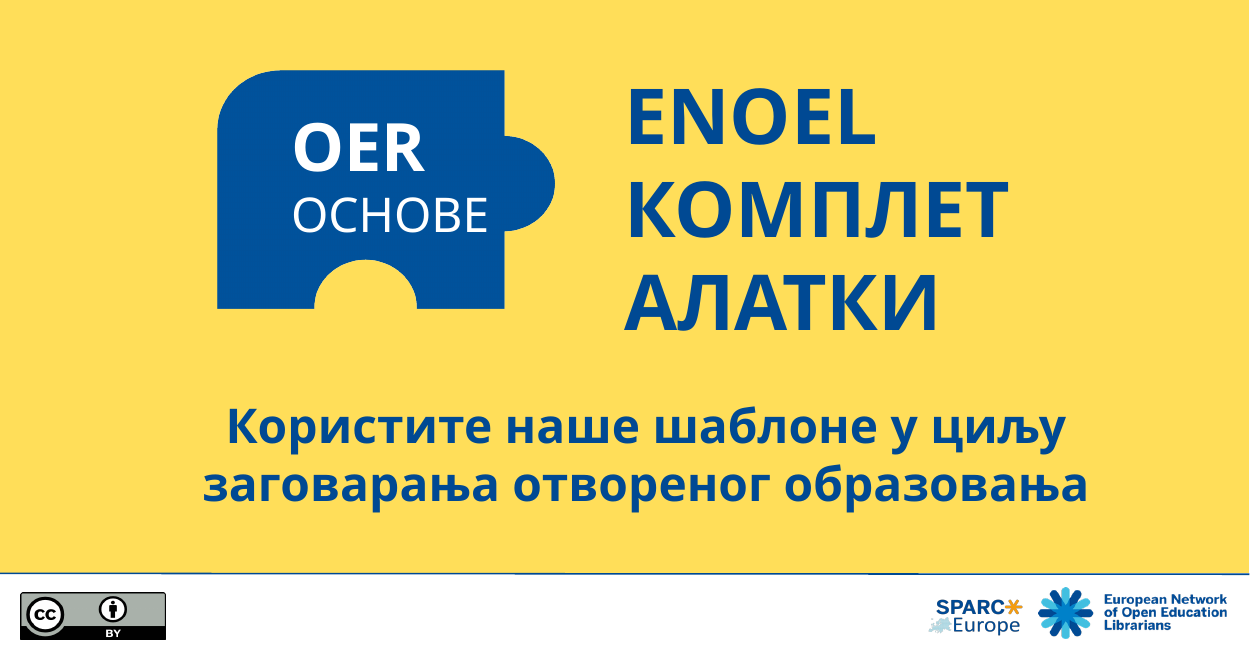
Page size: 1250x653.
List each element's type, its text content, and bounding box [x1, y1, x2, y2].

picture [928, 585, 1027, 638]
text_box [0, 582, 1250, 653]
text_box ENOEL КОМПЛЕТ АЛАТКИ [612, 55, 1154, 358]
picture [217, 70, 555, 309]
text_box OER ОСНОВЕ [559, 90, 792, 258]
picture [1037, 587, 1227, 639]
text_box Користите наше шаблоне у циљу заговарања отвореног образовања [169, 386, 1124, 521]
picture [20, 592, 166, 641]
